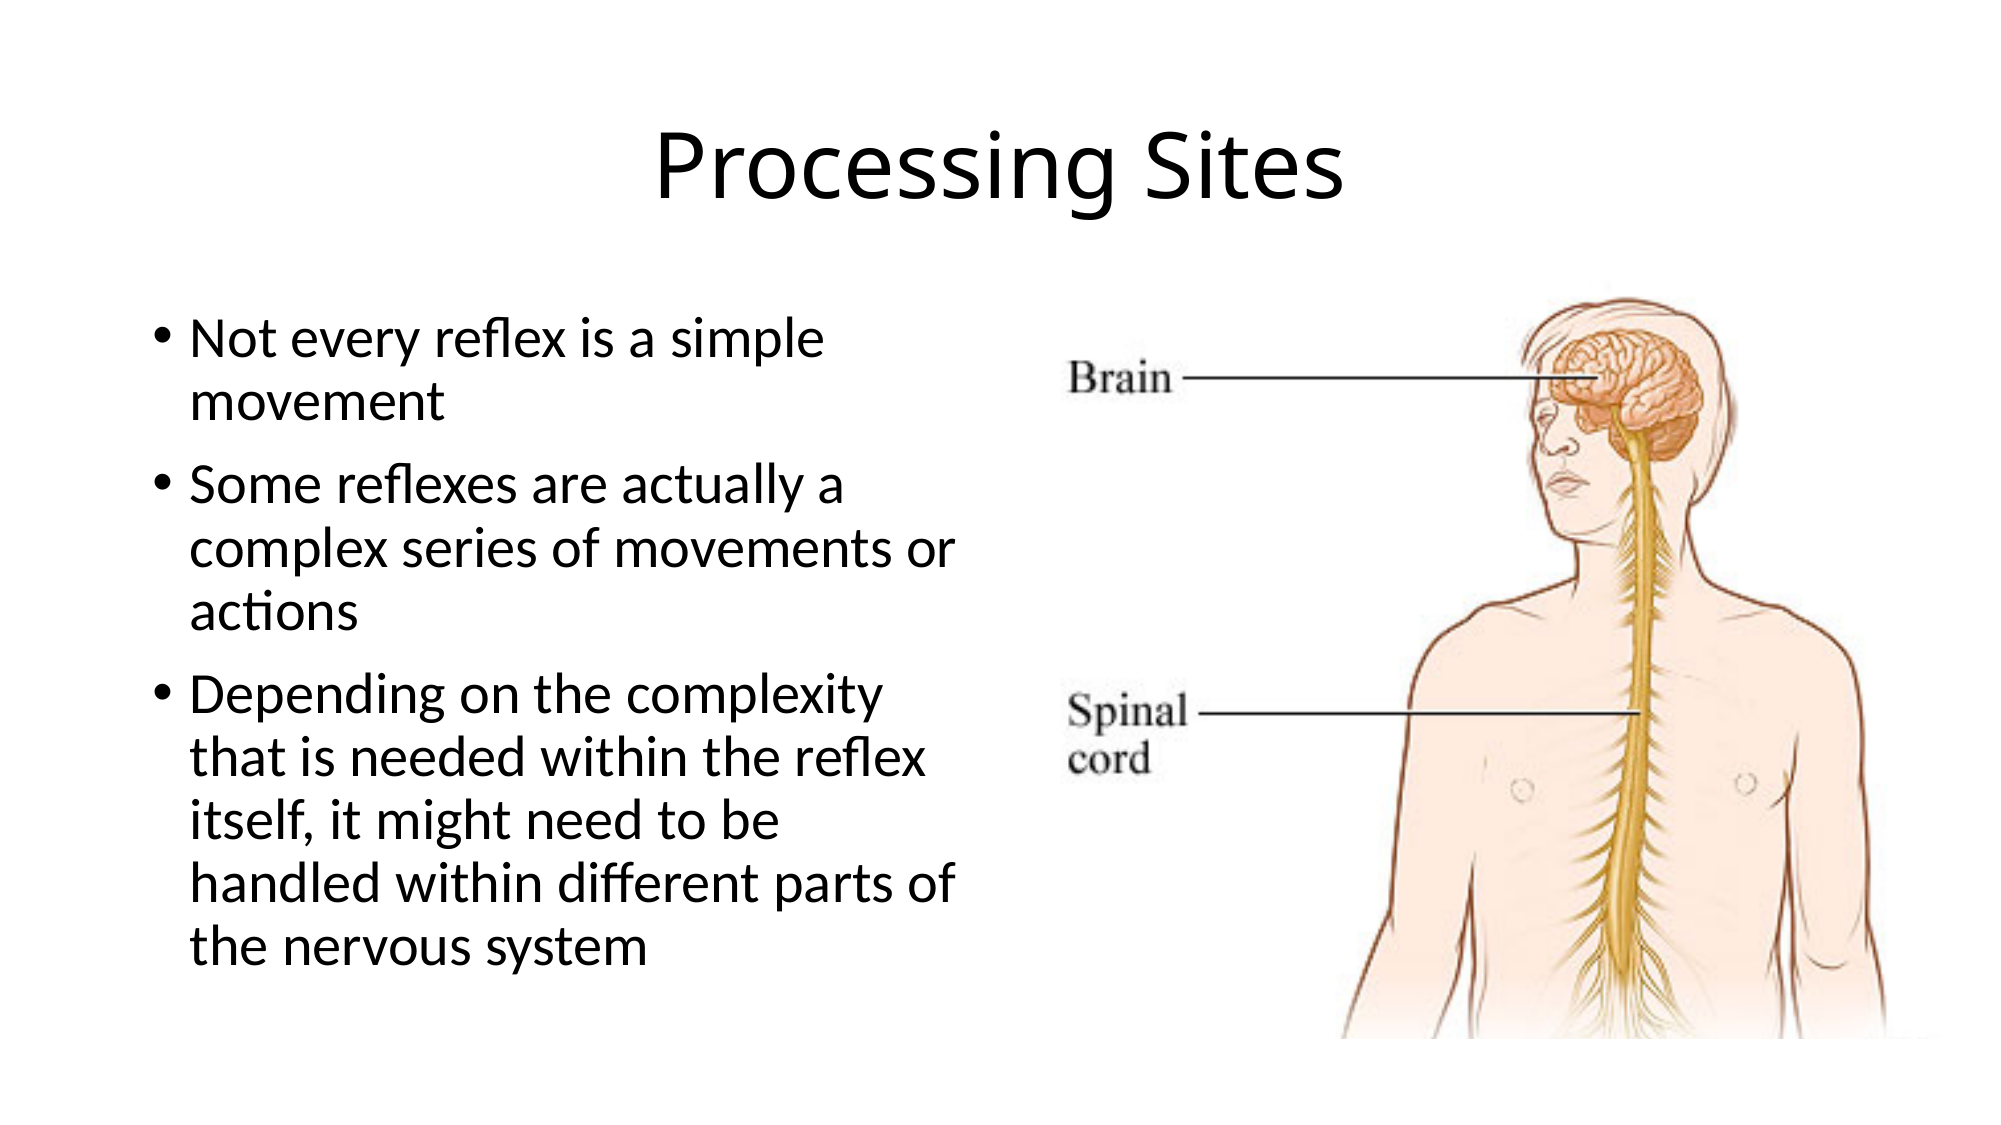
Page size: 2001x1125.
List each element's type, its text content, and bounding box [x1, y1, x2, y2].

list Not every reflex is a simple movement Some reflexes are actually a complex series of movements or actions Depending on the complexity that is needed within the reflex itself, it might need to be handled within different parts of the nervous system [137, 299, 988, 1014]
picture [1039, 277, 1940, 1039]
title Processing Sites [137, 59, 1863, 278]
